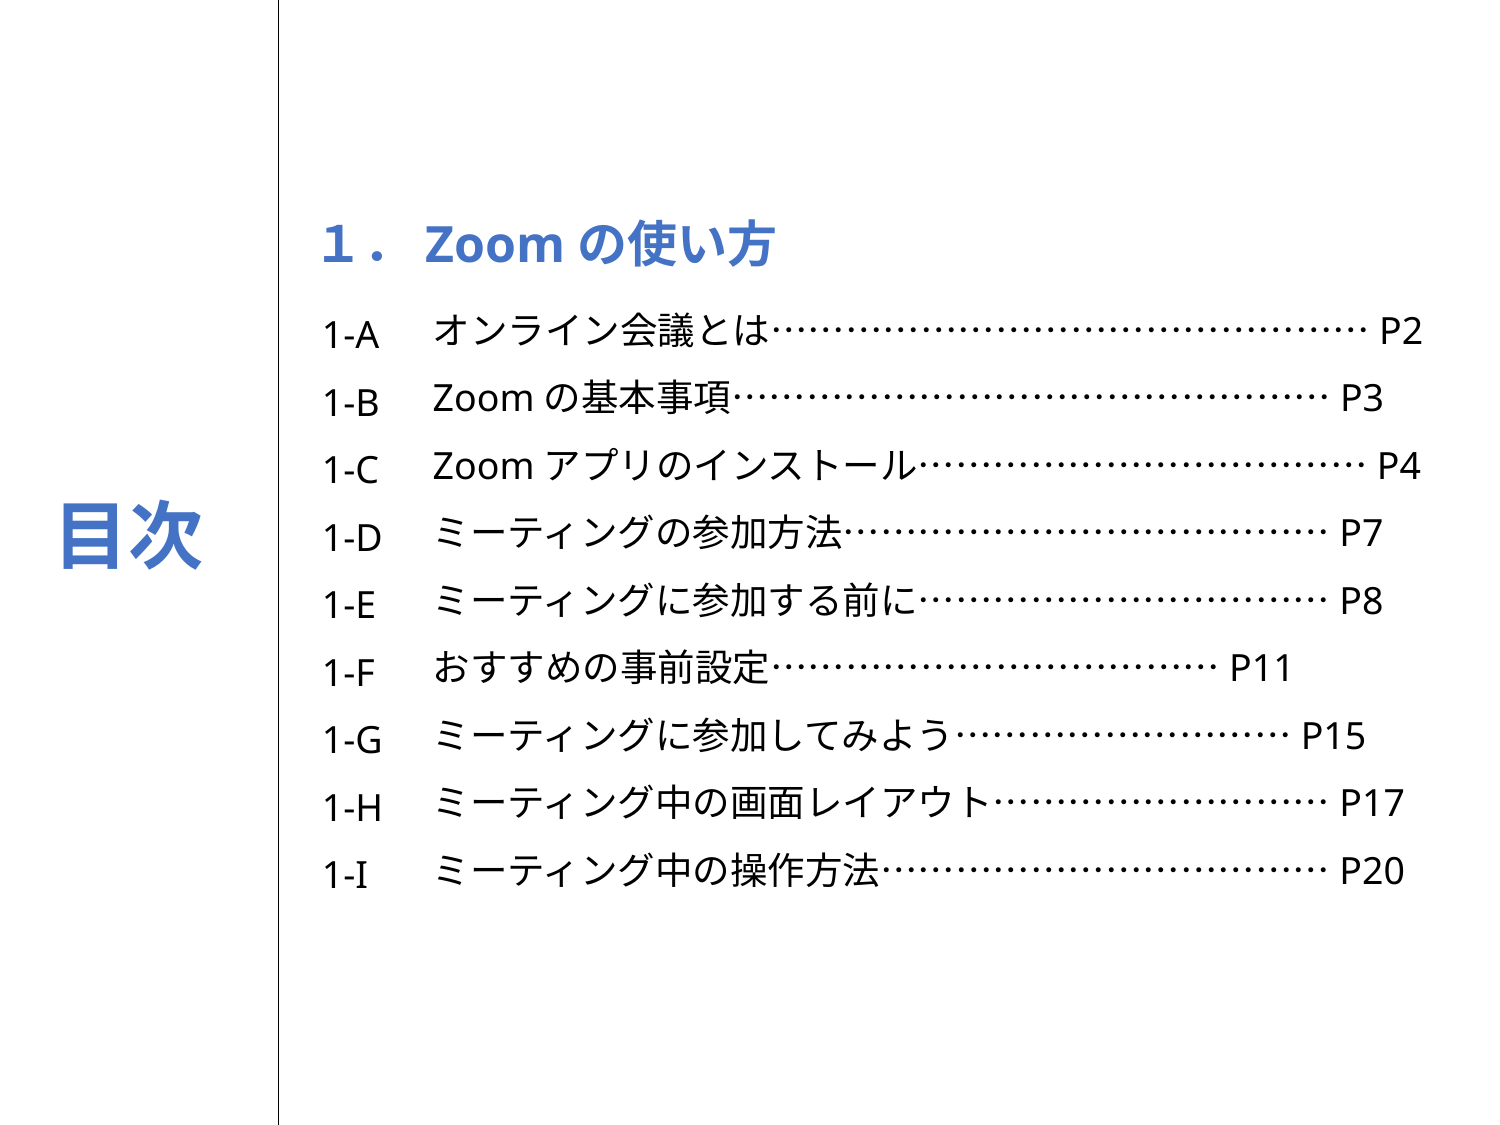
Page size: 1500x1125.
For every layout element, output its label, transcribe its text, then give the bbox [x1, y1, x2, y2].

text_box 目次 [10, 491, 248, 634]
text_box １．Zoomの使い方 [298, 205, 1421, 281]
text_box 1-A 1-B 1-C 1-D 1-E 1-F 1-G 1-H 1-I [306, 281, 419, 896]
text_box オンライン会議とは…………………………………………P2 Zoomの基本事項…………………………………………P3 Zoomアプリのインストール………………………………P4 ミーティングの参加方法…………………………………P7 ミーティングに参加する前に……………………………P8 おすすめの事前設定………………………………P11 ミーティングに参加してみよう………………………P15 ミーティング中の画面レイアウト………………………P17 ミーティング中の操作方法………………………………P20 [419, 280, 1441, 896]
